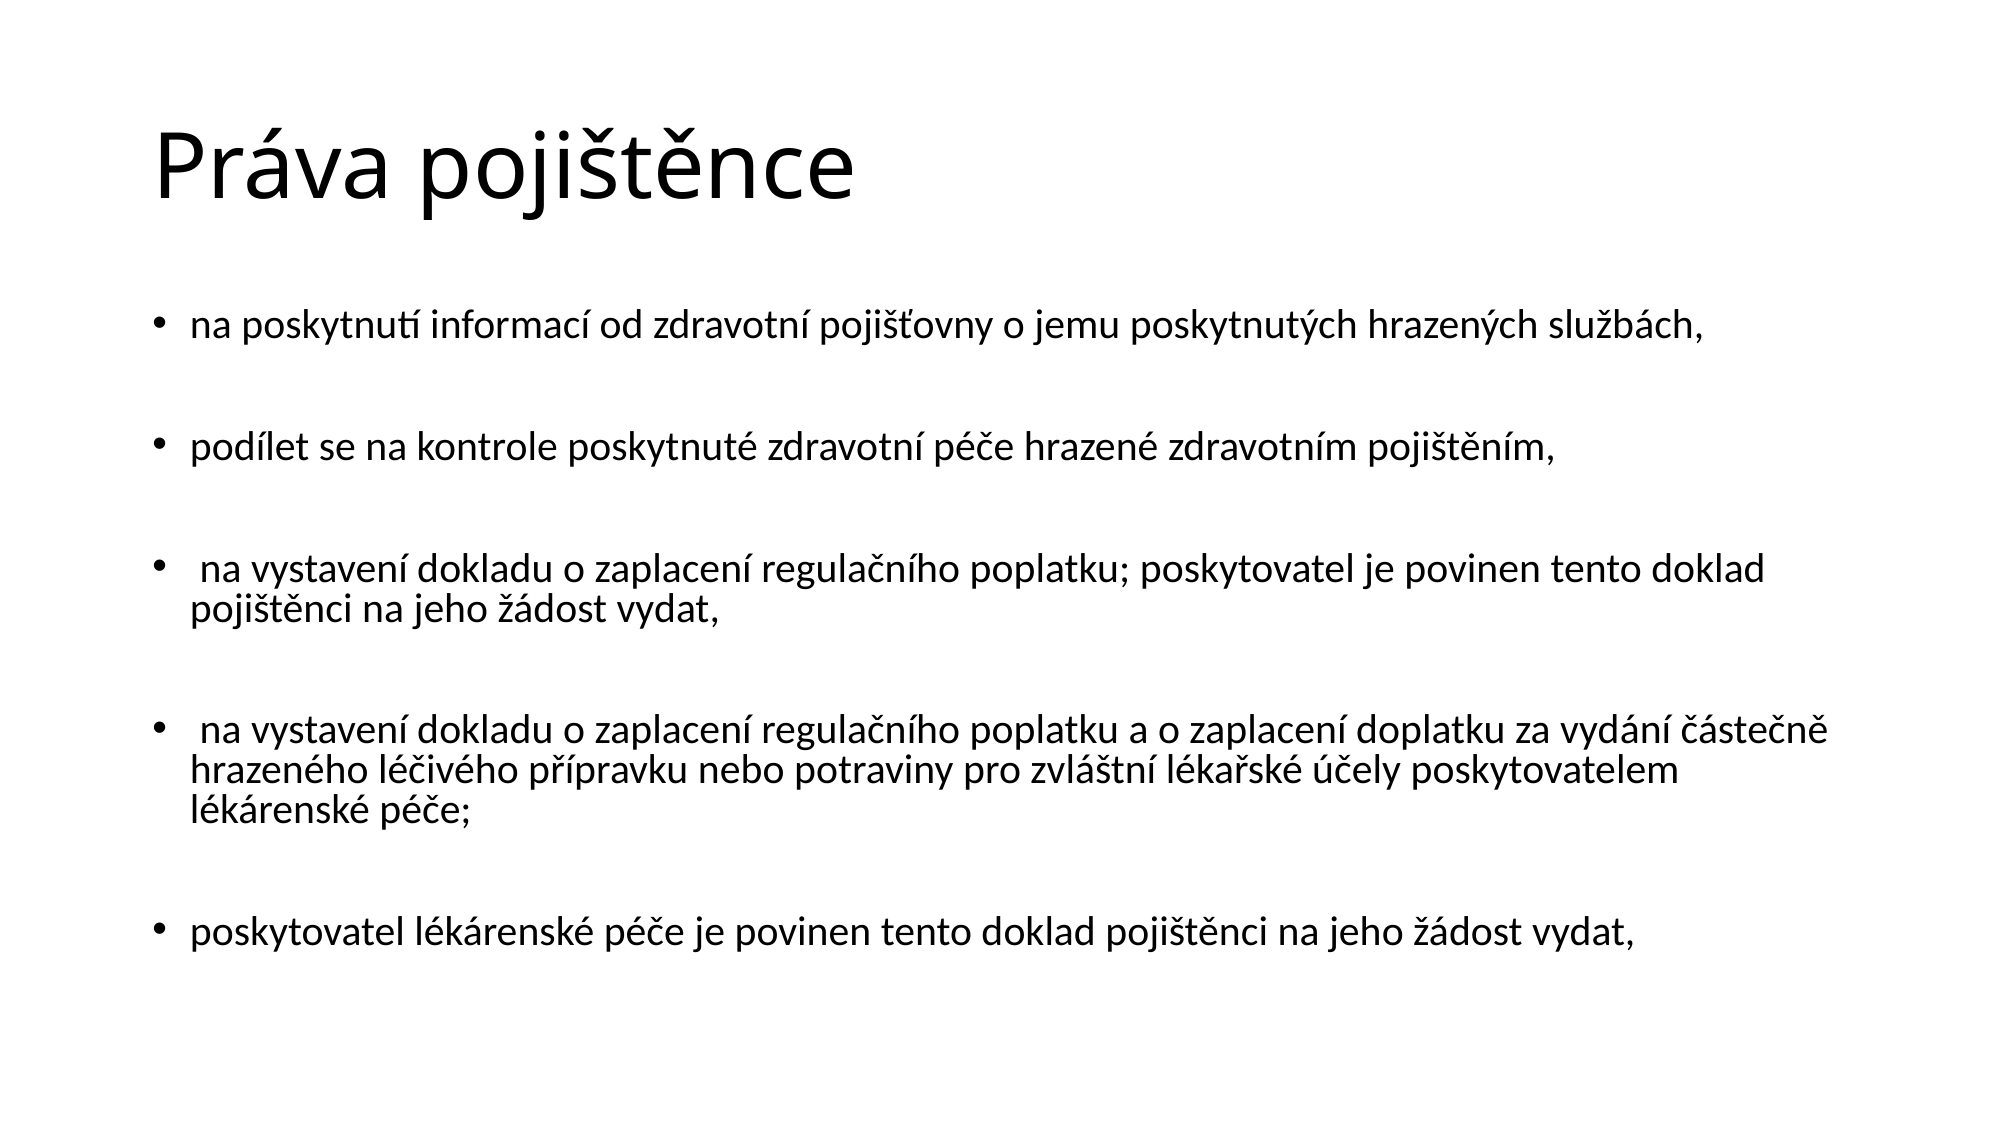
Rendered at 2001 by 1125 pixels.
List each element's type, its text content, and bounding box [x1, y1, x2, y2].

list na poskytnutí informací od zdravotní pojišťovny o jemu poskytnutých hrazených službách, podílet se na kontrole poskytnuté zdravotní péče hrazené zdravotním pojištěním, na vystavení dokladu o zaplacení regulačního poplatku; poskytovatel je povinen tento doklad pojištěnci na jeho žádost vydat, na vystavení dokladu o zaplacení regulačního poplatku a o zaplacení doplatku za vydání částečně hrazeného léčivého přípravku nebo potraviny pro zvláštní lékařské účely poskytovatelem lékárenské péče; poskytovatel lékárenské péče je povinen tento doklad pojištěnci na jeho žádost vydat, [137, 299, 1863, 1014]
title Práva pojištěnce [137, 59, 1863, 278]
